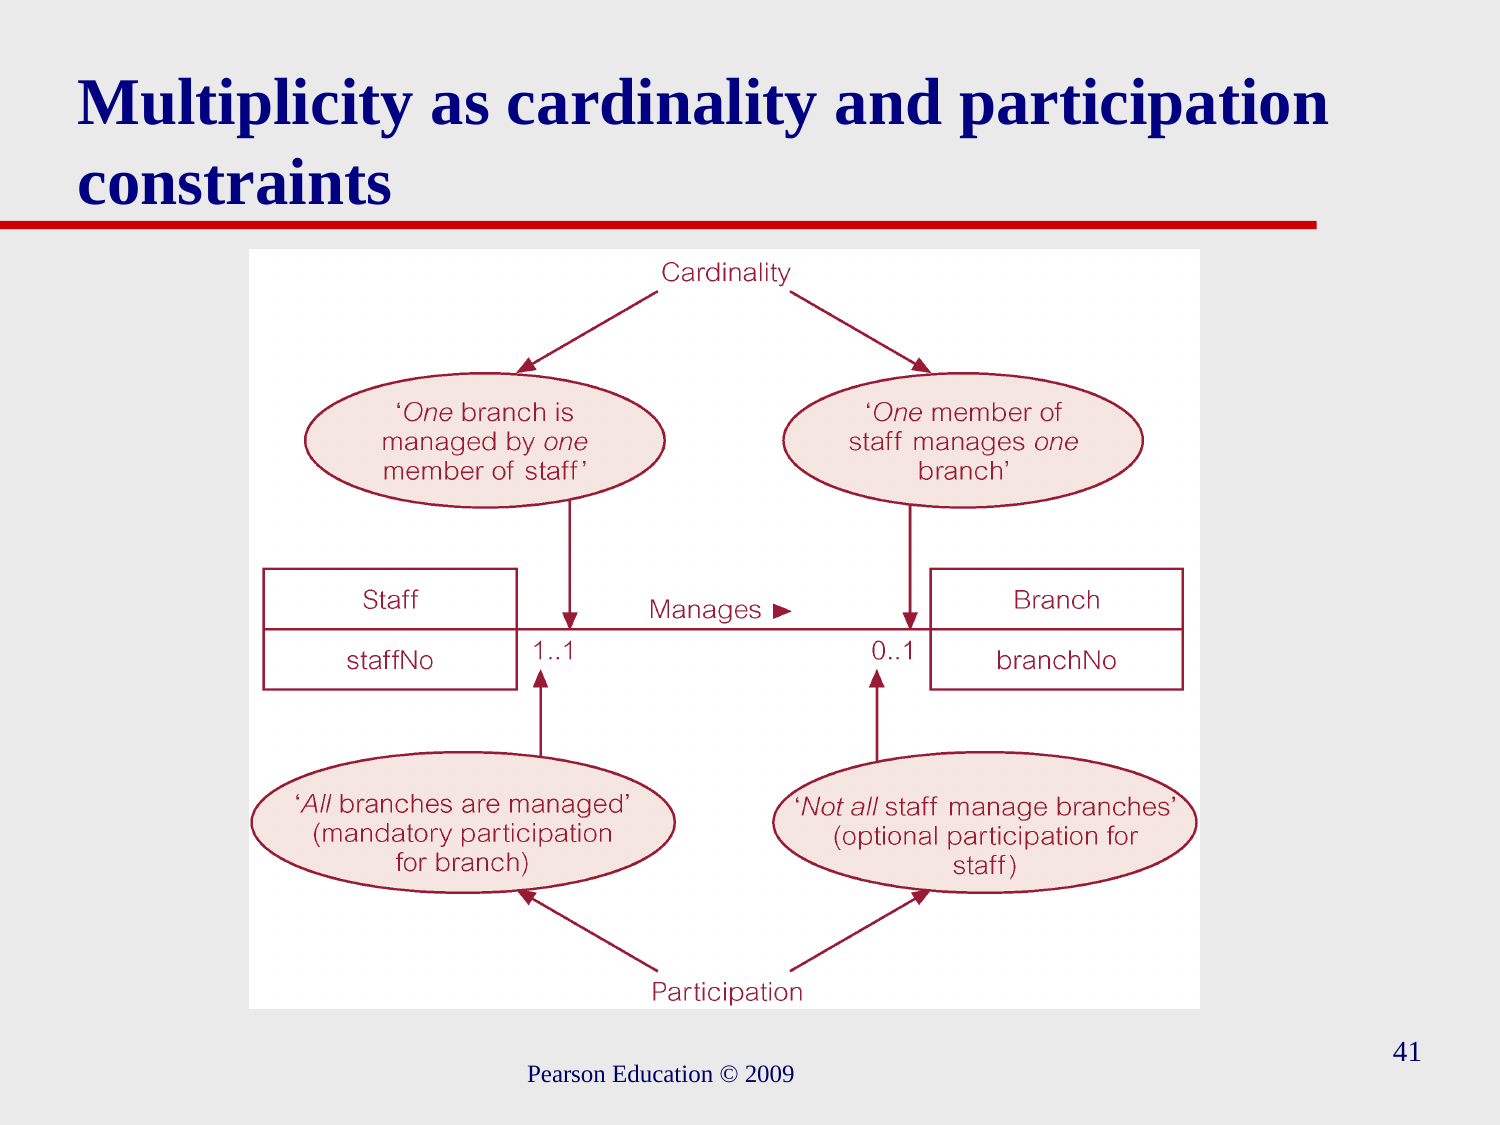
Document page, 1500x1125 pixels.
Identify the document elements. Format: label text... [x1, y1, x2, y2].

slide_number 41 [1125, 1012, 1438, 1088]
title Multiplicity as cardinality and participation constraints [62, 43, 1413, 226]
picture [249, 249, 1201, 1010]
text_box Pearson Education © 2009 [512, 1050, 1038, 1095]
